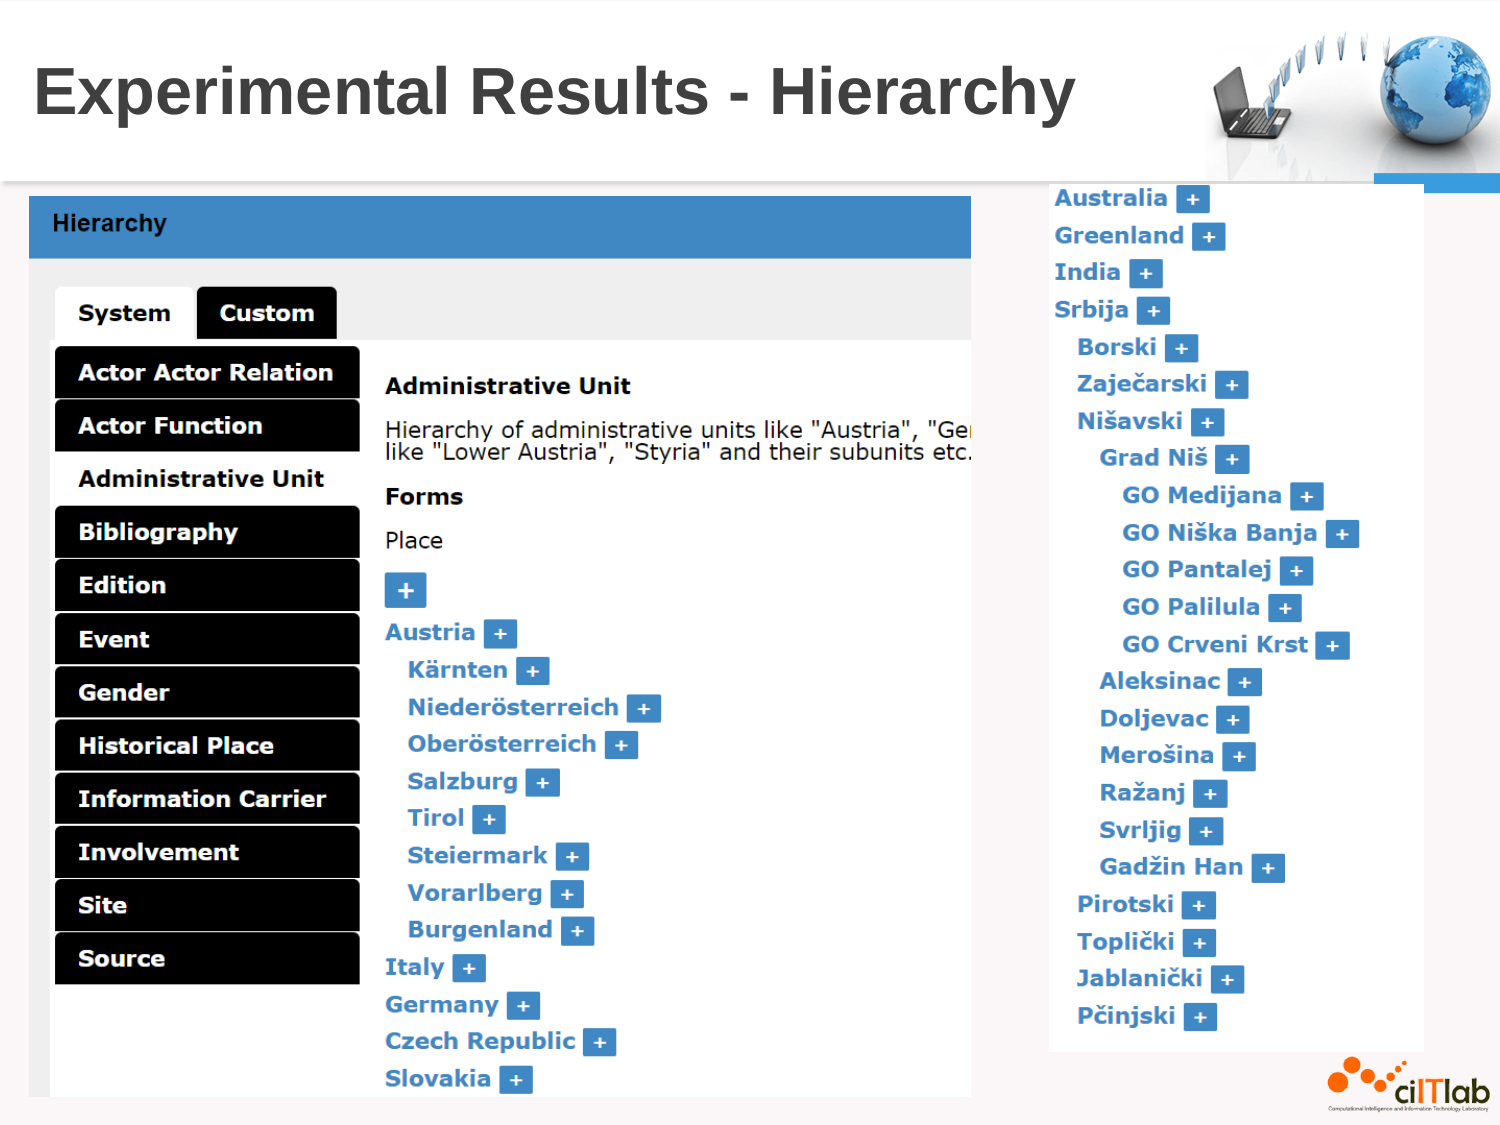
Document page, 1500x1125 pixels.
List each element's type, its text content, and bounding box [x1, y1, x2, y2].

picture [0, 176, 1500, 1125]
title Experimental Results - Hierarchy [0, 0, 1500, 176]
